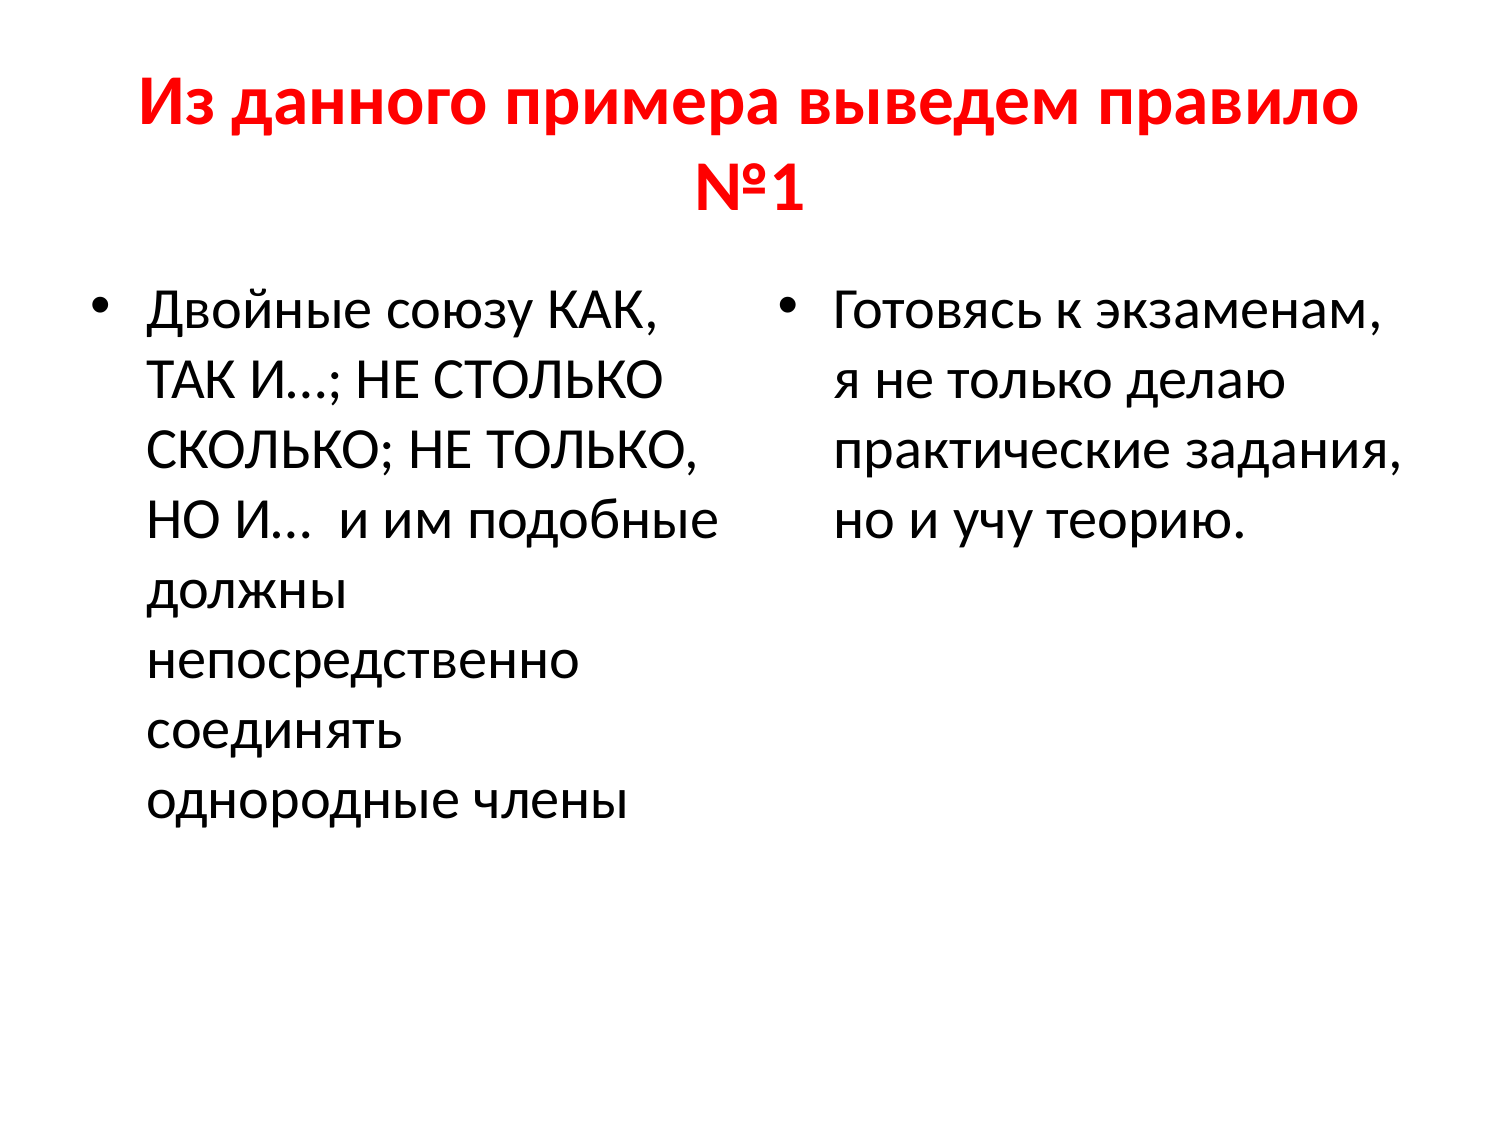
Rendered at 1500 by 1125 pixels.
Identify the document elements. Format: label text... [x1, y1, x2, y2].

list Двойные союзу КАК, ТАК И…; НЕ СТОЛЬКО СКОЛЬКО; НЕ ТОЛЬКО, НО И… и им подобные должны непосредственно соединять однородные члены [75, 262, 738, 1005]
list Готовясь к экзаменам, я не только делаю практические задания, но и учу теорию. [762, 262, 1425, 587]
title Из данного примера выведем правило №1 [75, 45, 1425, 233]
